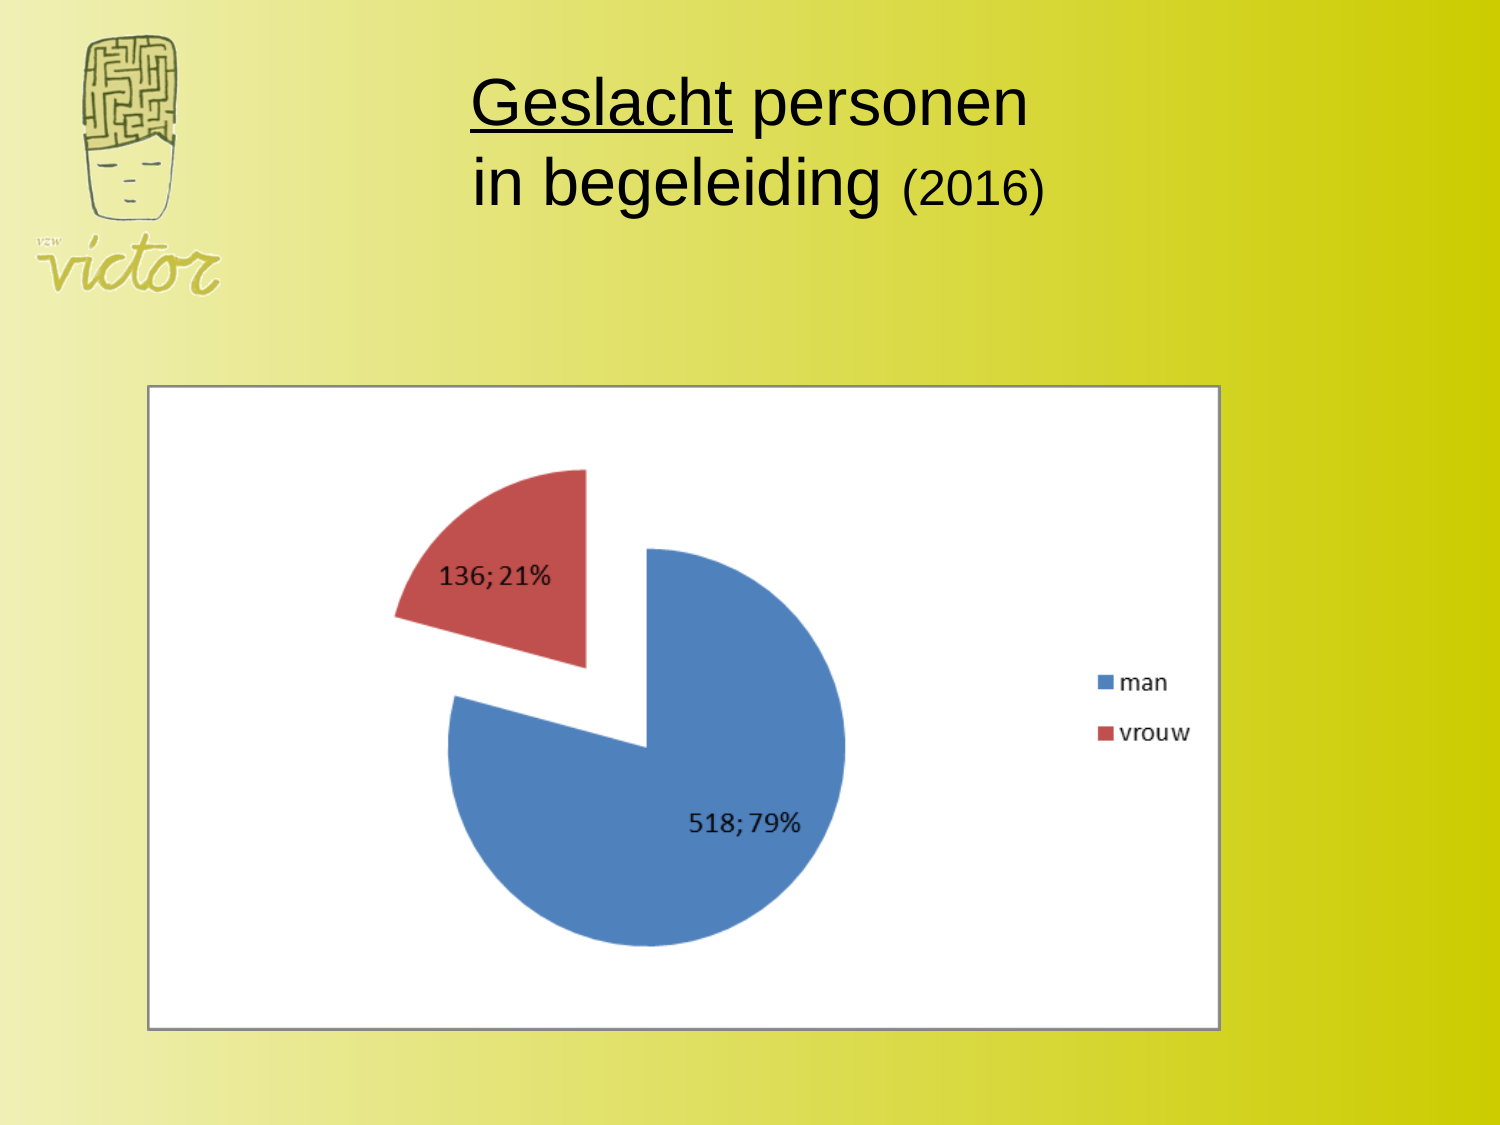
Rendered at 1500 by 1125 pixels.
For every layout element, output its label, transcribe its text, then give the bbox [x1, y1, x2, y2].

picture [147, 385, 1221, 1031]
title Geslacht personen in begeleiding (2016) [74, 44, 1426, 233]
picture [29, 30, 234, 303]
